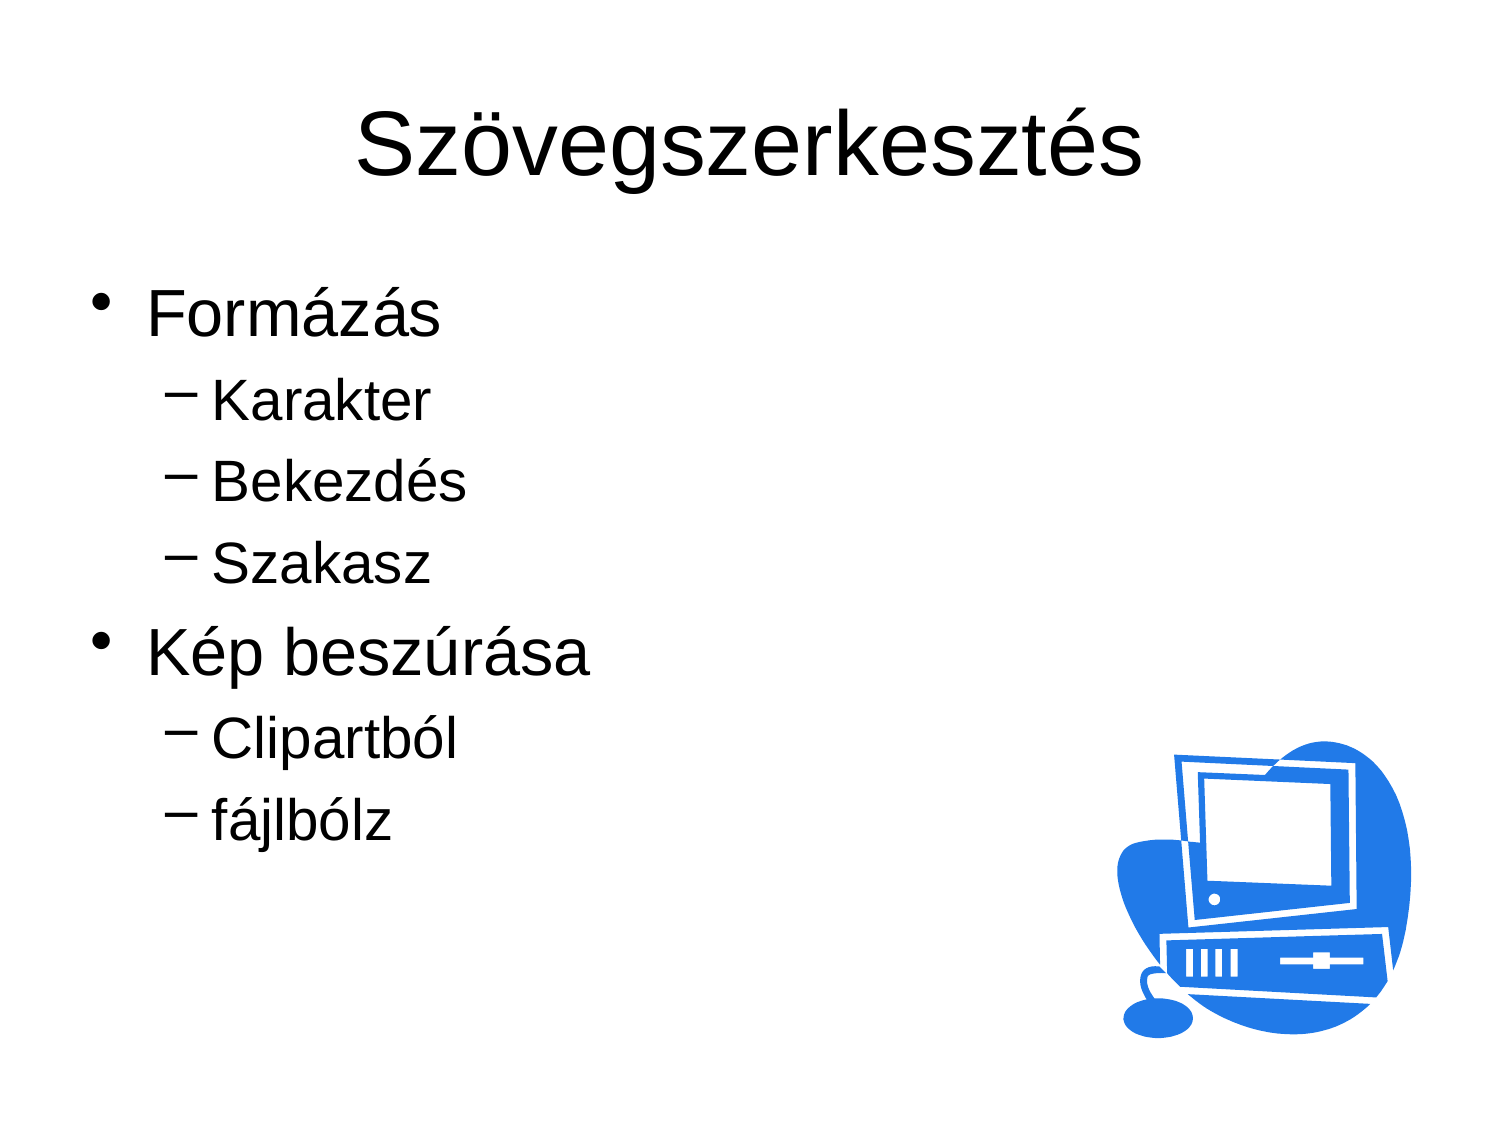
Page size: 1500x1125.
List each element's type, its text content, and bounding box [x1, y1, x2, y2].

list Formázás Karakter Bekezdés Szakasz Kép beszúrása Clipartból fájlbólz [74, 262, 1426, 1006]
picture [1115, 739, 1419, 1039]
title Szövegszerkesztés [74, 44, 1426, 233]
